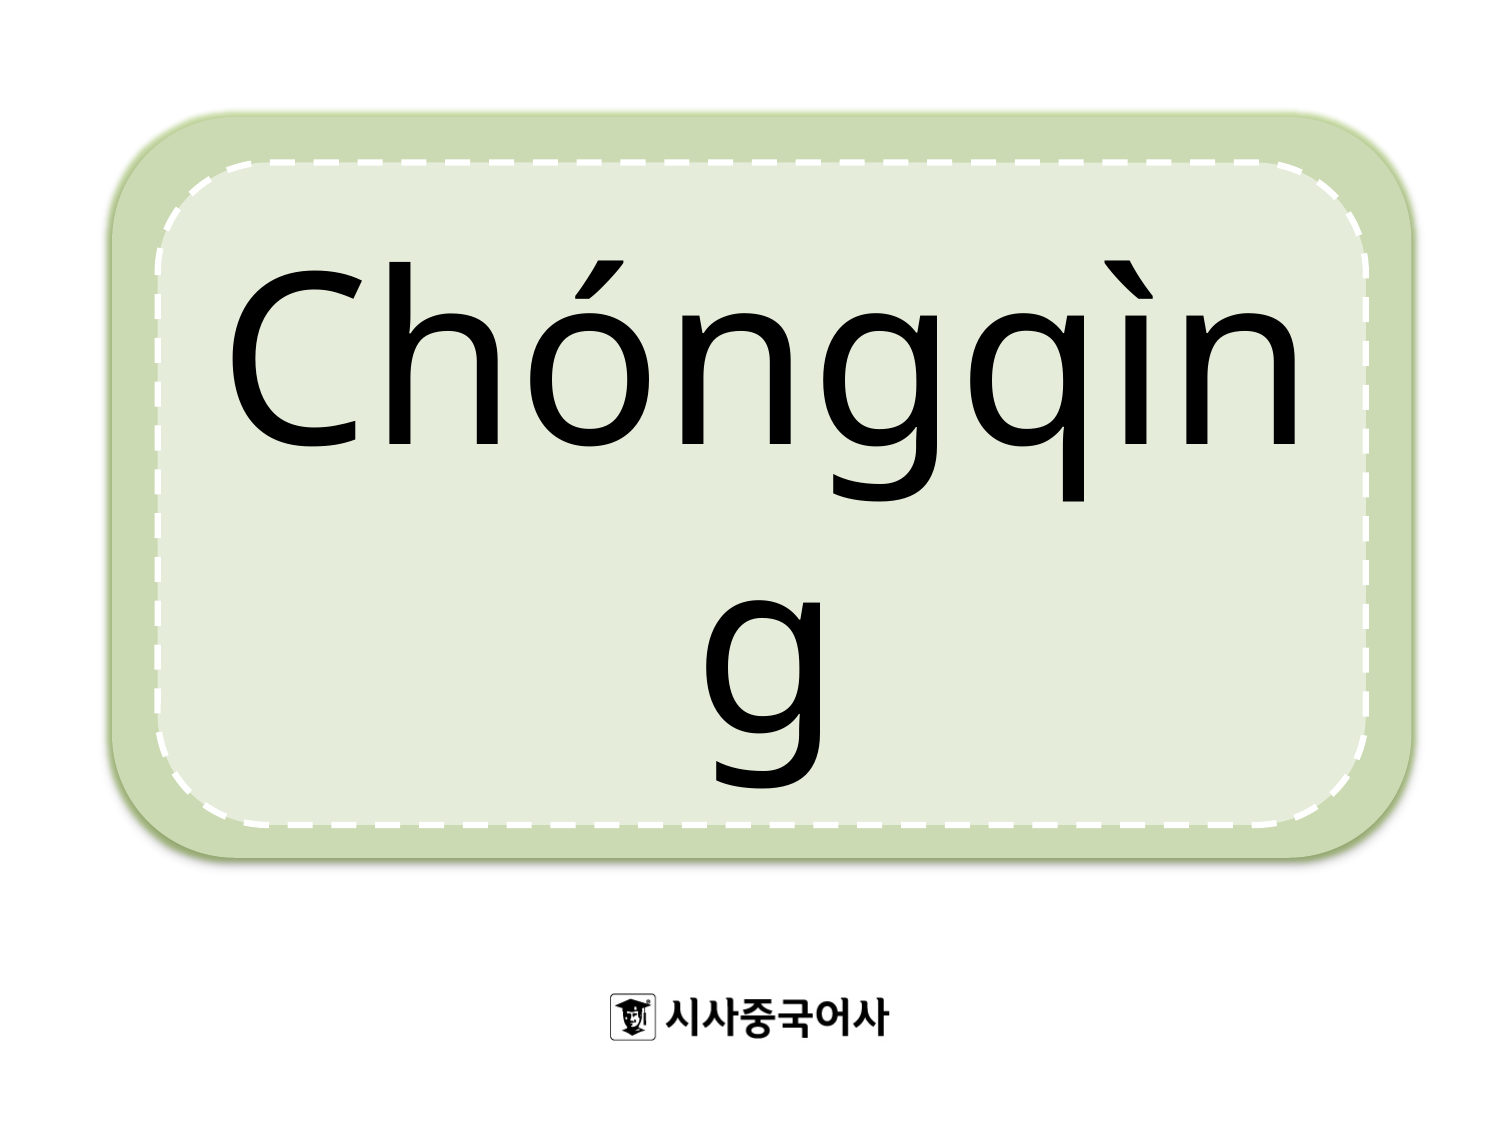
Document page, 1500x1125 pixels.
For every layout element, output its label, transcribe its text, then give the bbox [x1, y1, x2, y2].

picture [602, 987, 898, 1047]
text_box Chóngqìng [162, 160, 1371, 824]
